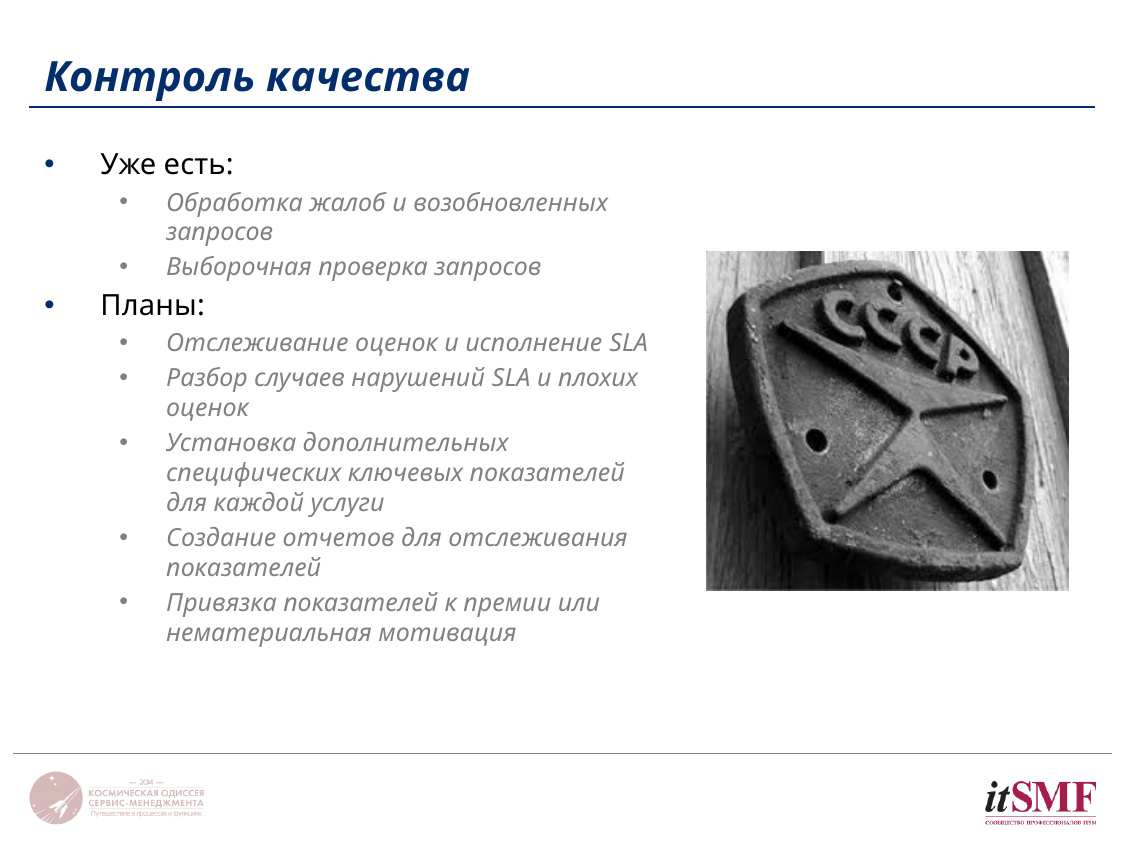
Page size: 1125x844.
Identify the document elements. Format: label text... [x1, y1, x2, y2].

picture [985, 781, 1096, 825]
list Уже есть: Обработка жалоб и возобновленных запросов Выборочная проверка запросов Планы: Отслеживание оценок и исполнение SLA Разбор случаев нарушений SLA и плохих оценок Установка дополнительных специфических ключевых показателей для каждой услуги Создание отчетов для отслеживания показателей Привязка показателей к премии или нематериальная мотивация [29, 138, 665, 729]
title Контроль качества [29, 33, 1096, 115]
picture [705, 251, 1069, 591]
